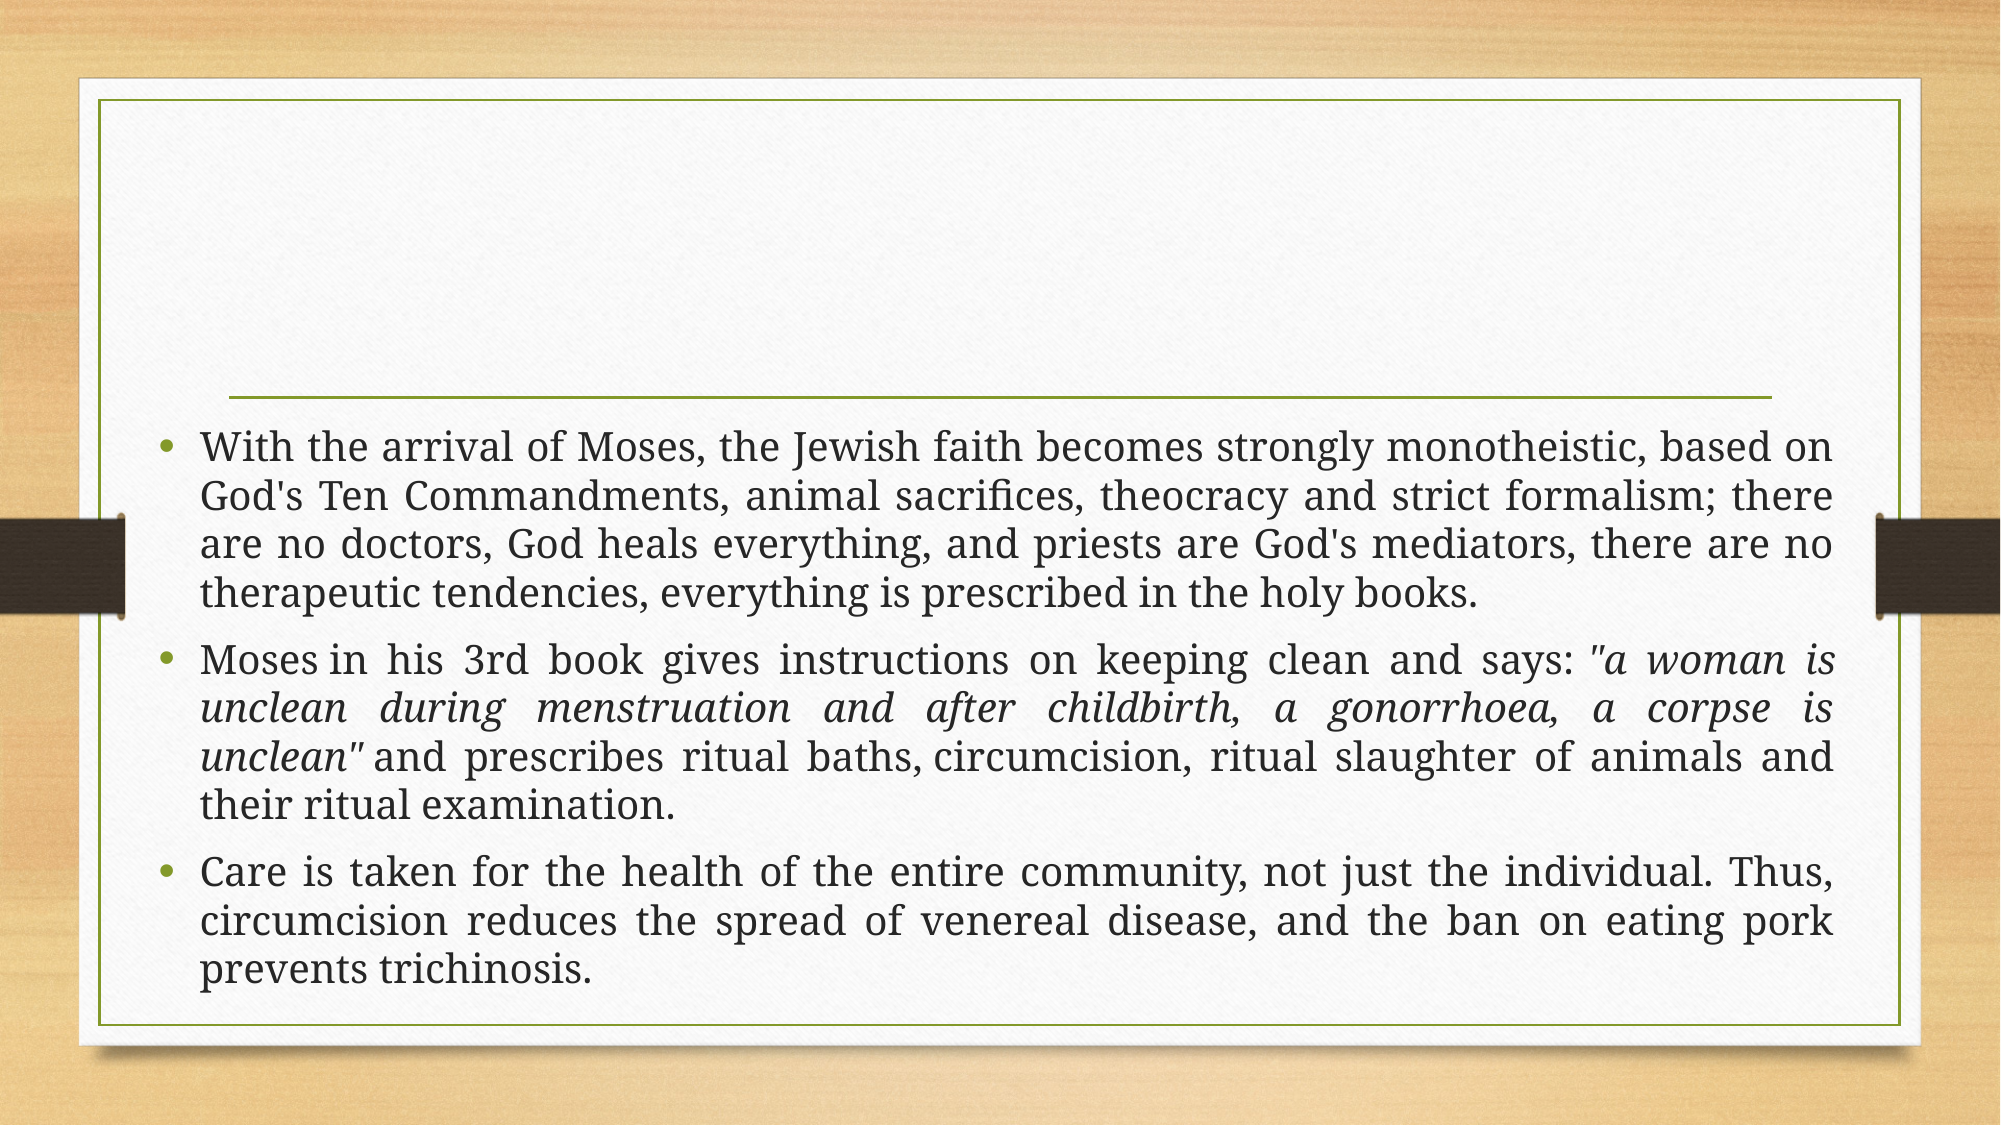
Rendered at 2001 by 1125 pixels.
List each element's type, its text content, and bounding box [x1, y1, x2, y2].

list With the arrival of Moses, the Jewish faith becomes strongly monotheistic, based on God's Ten Commandments, animal sacrifices, theocracy and strict formalism; there are no doctors, God heals everything, and priests are God's mediators, there are no therapeutic tendencies, everything is prescribed in the holy books. Moses in his 3rd book gives instructions on keeping clean and says: "a woman is unclean during menstruation and after childbirth, a gonorrhoea, a corpse is unclean" and prescribes ritual baths, circumcision, ritual slaughter of animals and their ritual examination. Care is taken for the health of the entire community, not just the individual. Thus, circumcision reduces the spread of venereal disease, and the ban on eating pork prevents trichinosis. [143, 413, 1852, 1001]
picture [0, 0, 2001, 1125]
